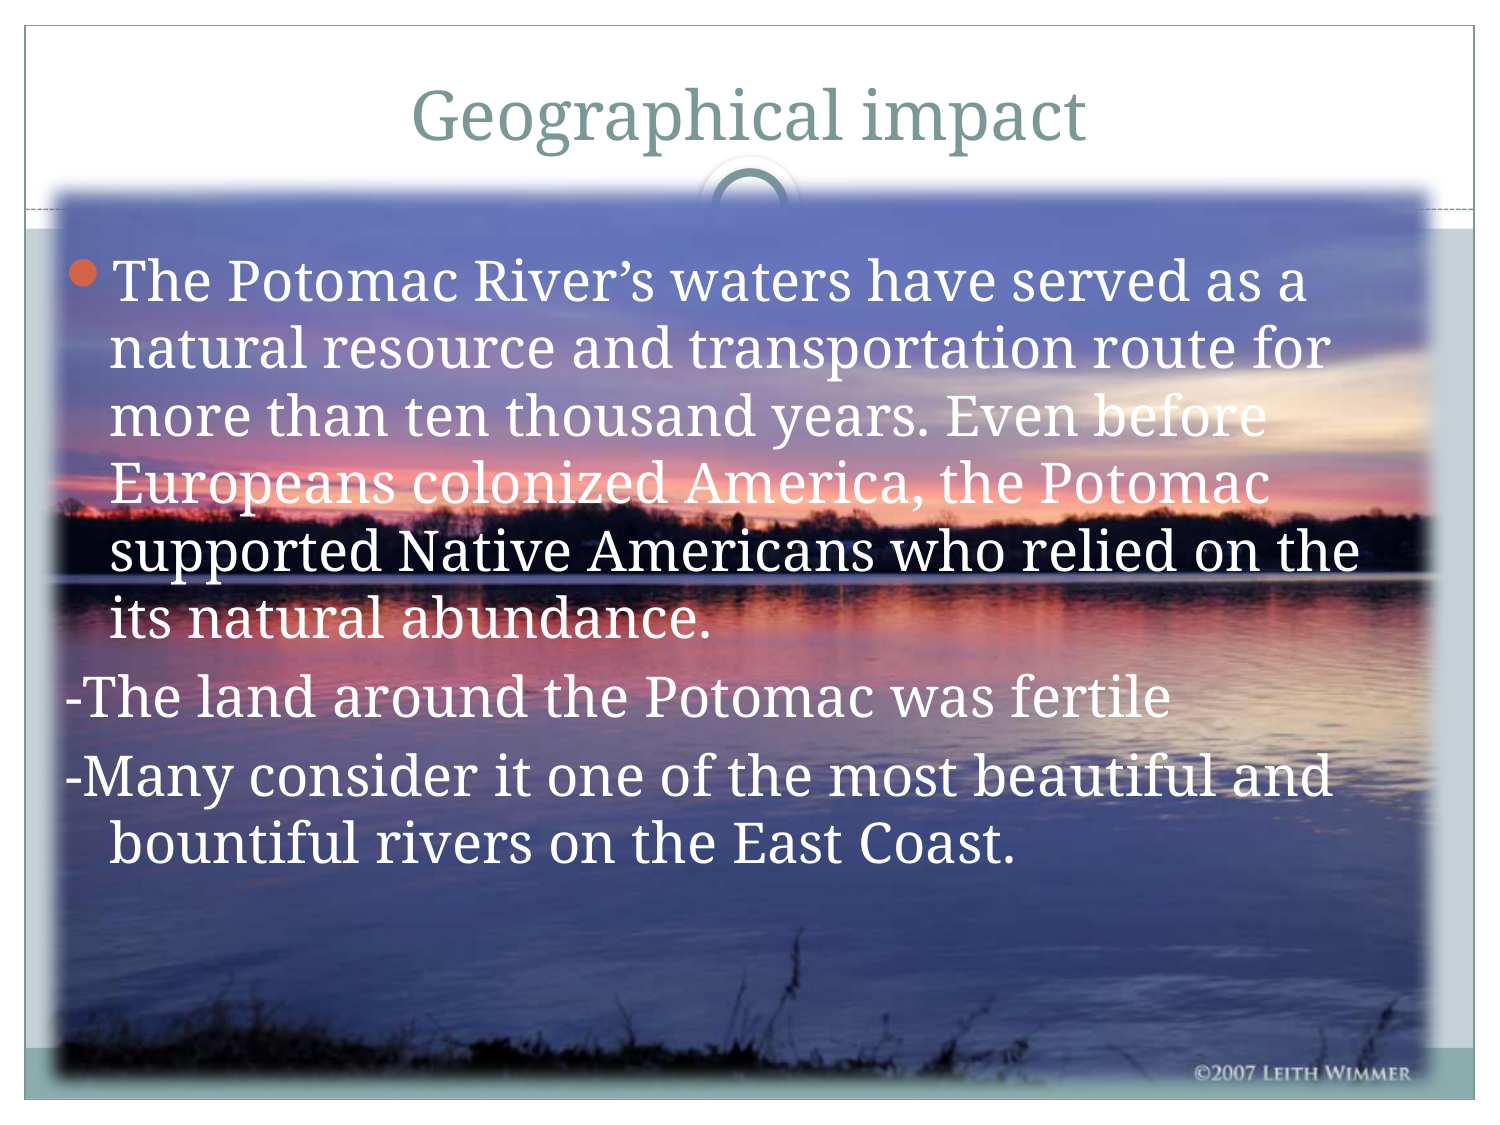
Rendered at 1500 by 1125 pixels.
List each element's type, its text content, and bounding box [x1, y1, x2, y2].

title Geographical impact [49, 37, 1450, 163]
picture [37, 174, 1447, 1097]
